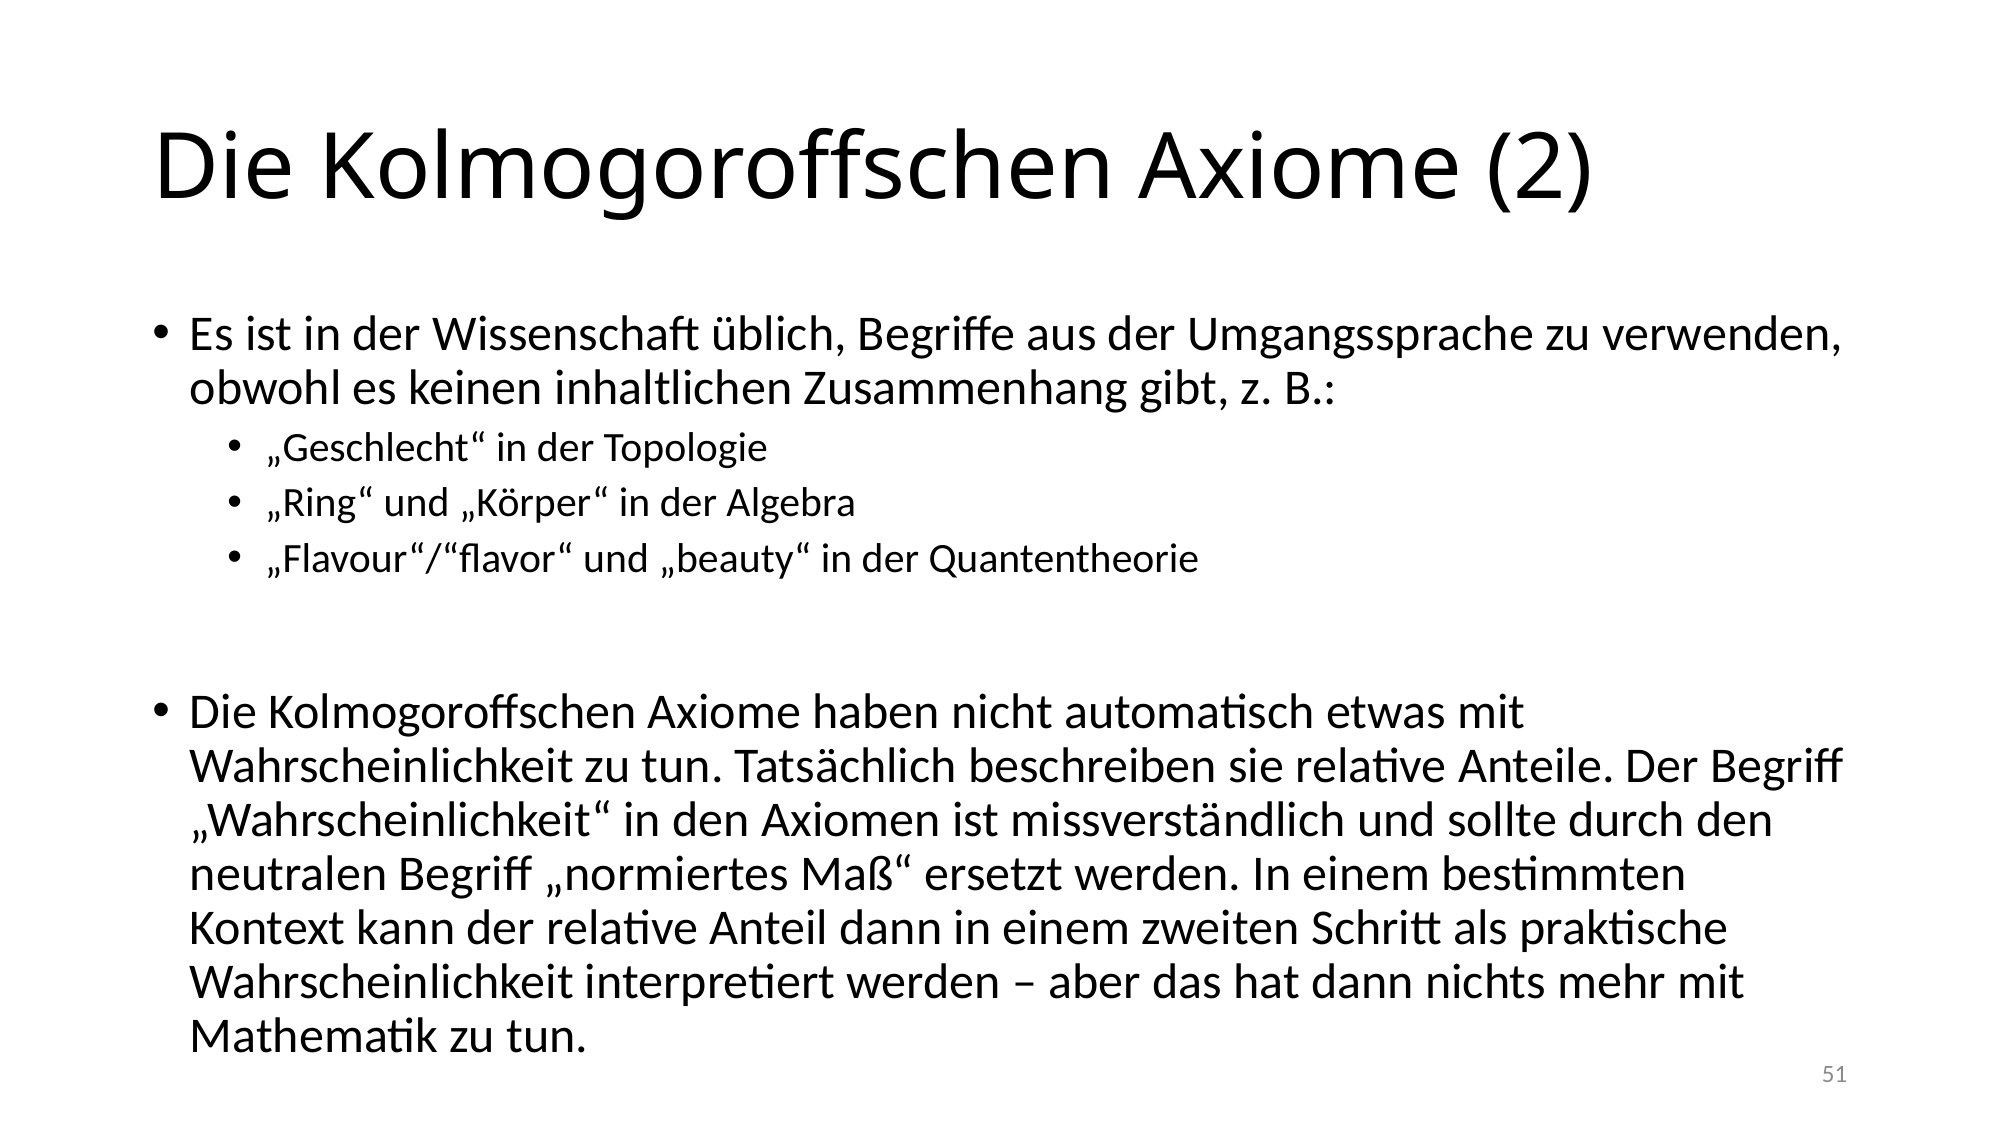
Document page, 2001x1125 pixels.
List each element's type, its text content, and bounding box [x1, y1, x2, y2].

title Die Kolmogoroffschen Axiome (2) [137, 59, 1882, 278]
slide_number 51 [1412, 1042, 1863, 1103]
list Es ist in der Wissenschaft üblich, Begriffe aus der Umgangssprache zu verwenden, obwohl es keinen inhaltlichen Zusammenhang gibt, z. B.: „Geschlecht“ in der Topologie „Ring“ und „Körper“ in der Algebra „Flavour“/“flavor“ und „beauty“ in der Quantentheorie Die Kolmogoroffschen Axiome haben nicht automatisch etwas mit Wahrscheinlichkeit zu tun. Tatsächlich beschreiben sie relative Anteile. Der Begriff „Wahrscheinlichkeit“ in den Axiomen ist missverständlich und sollte durch den neutralen Begriff „normiertes Maß“ ersetzt werden. In einem bestimmten Kontext kann der relative Anteil dann in einem zweiten Schritt als praktische Wahrscheinlichkeit interpretiert werden – aber das hat dann nichts mehr mit Mathematik zu tun. [137, 299, 1863, 1014]
